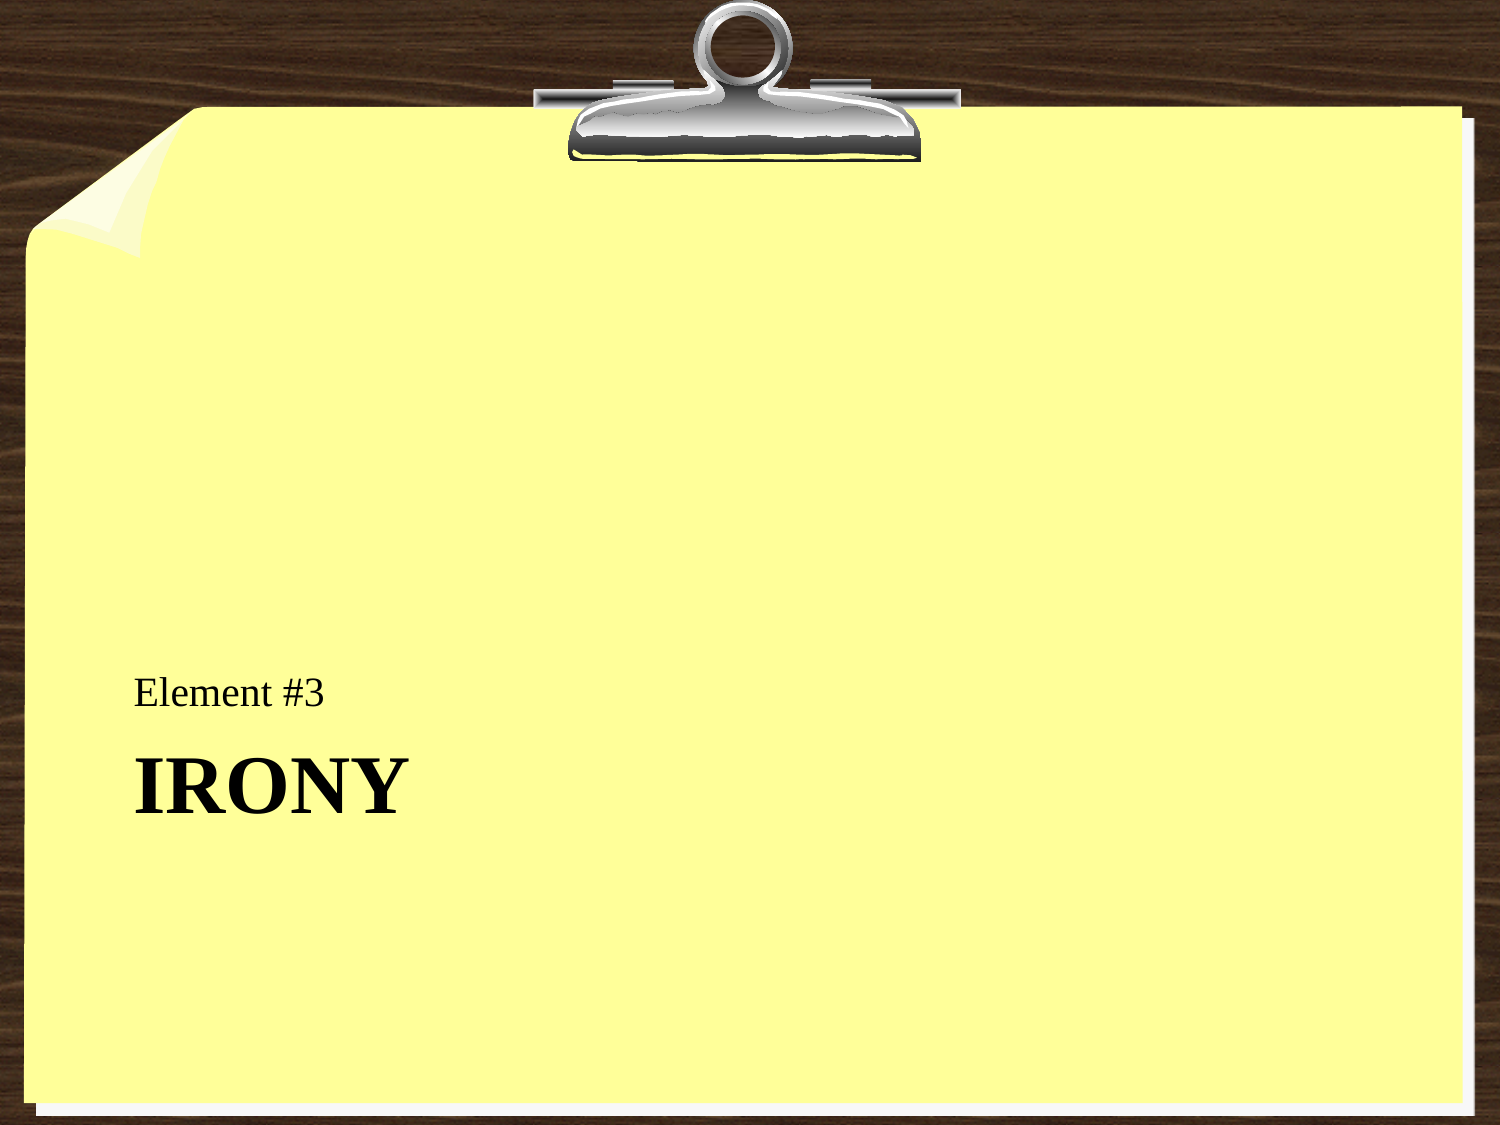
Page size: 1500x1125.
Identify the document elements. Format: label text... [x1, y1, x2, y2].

picture [0, 0, 1500, 1125]
list Element #3 [118, 476, 1394, 724]
title Irony [118, 724, 1394, 947]
picture [710, 15, 775, 78]
